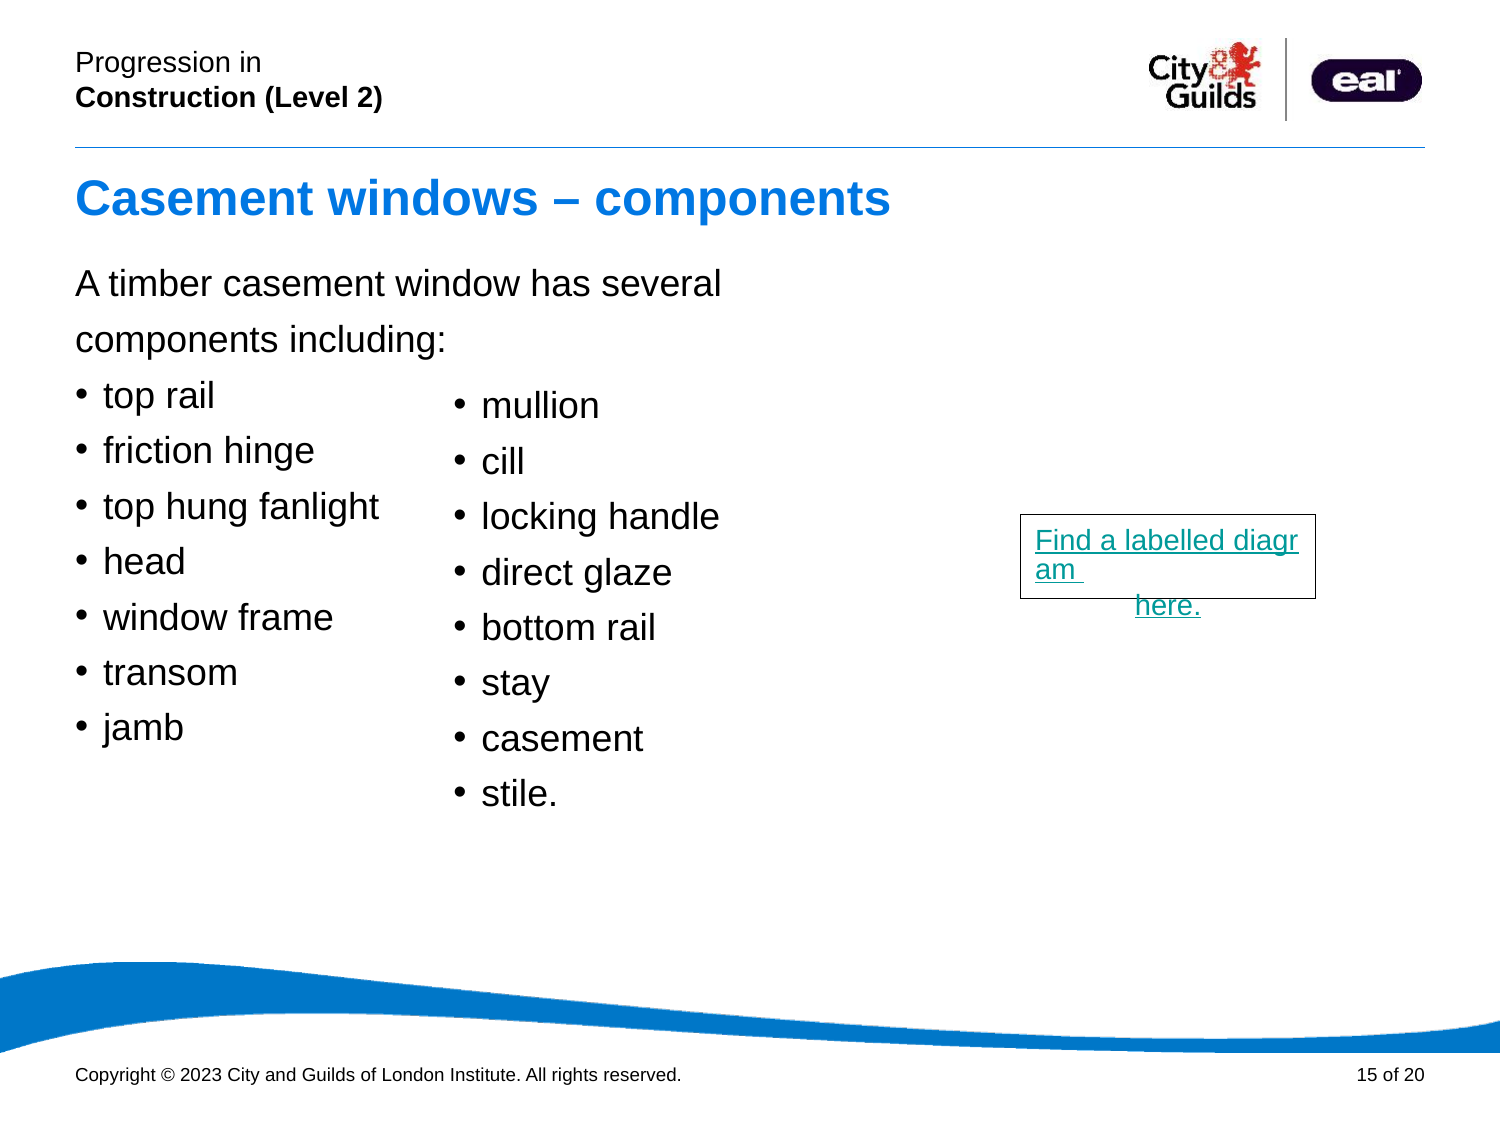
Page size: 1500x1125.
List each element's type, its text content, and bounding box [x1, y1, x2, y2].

text_box Find a labelled diagram here. [1020, 514, 1316, 599]
list A timber casement window has several components including: top rail friction hinge top hung fanlight head window frame transom jamb [75, 248, 854, 953]
text_box mullion cill locking handle direct glaze bottom rail stay casement stile. [438, 373, 796, 822]
title Casement windows – components [75, 165, 1425, 230]
picture [0, 962, 1500, 1053]
picture [1149, 38, 1422, 121]
